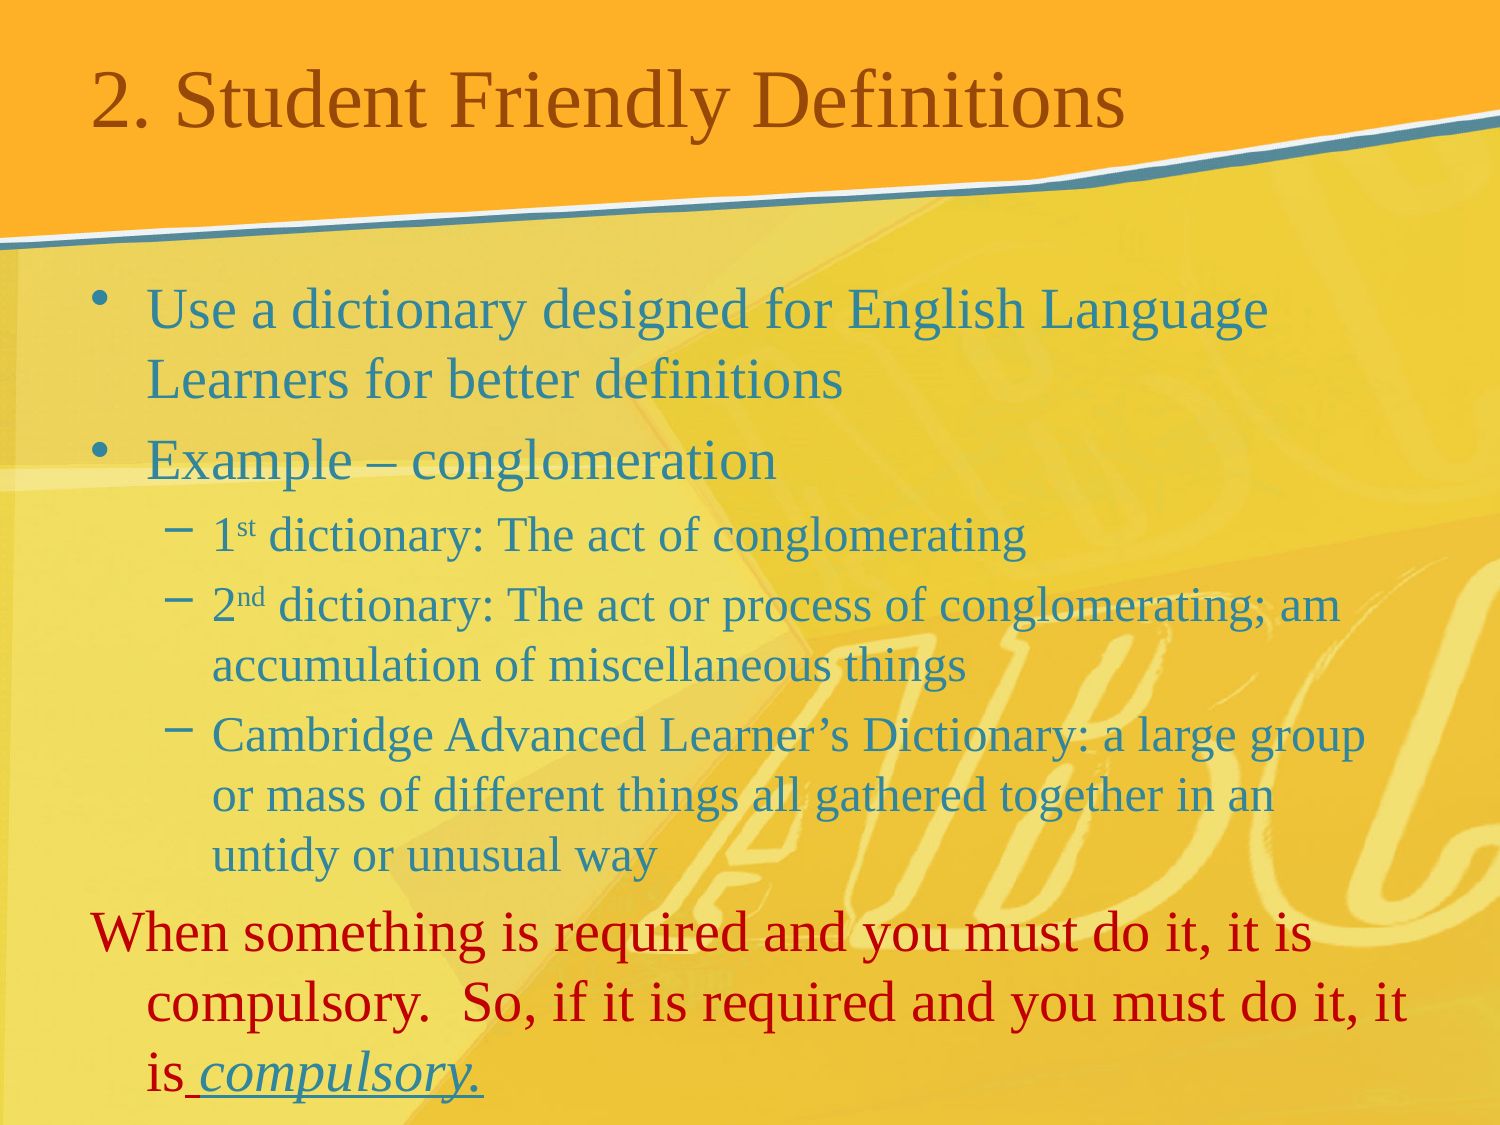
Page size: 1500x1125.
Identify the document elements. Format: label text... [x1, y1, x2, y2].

list Use a dictionary designed for English Language Learners for better definitions Example – conglomeration 1st dictionary: The act of conglomerating 2nd dictionary: The act or process of conglomerating; am accumulation of miscellaneous things Cambridge Advanced Learner’s Dictionary: a large group or mass of different things all gathered together in an untidy or unusual way When something is required and you must do it, it is compulsory. So, if it is required and you must do it, it is compulsory. [74, 262, 1426, 1006]
picture [0, 0, 1500, 1125]
title 2. Student Friendly Definitions [74, 0, 1426, 188]
